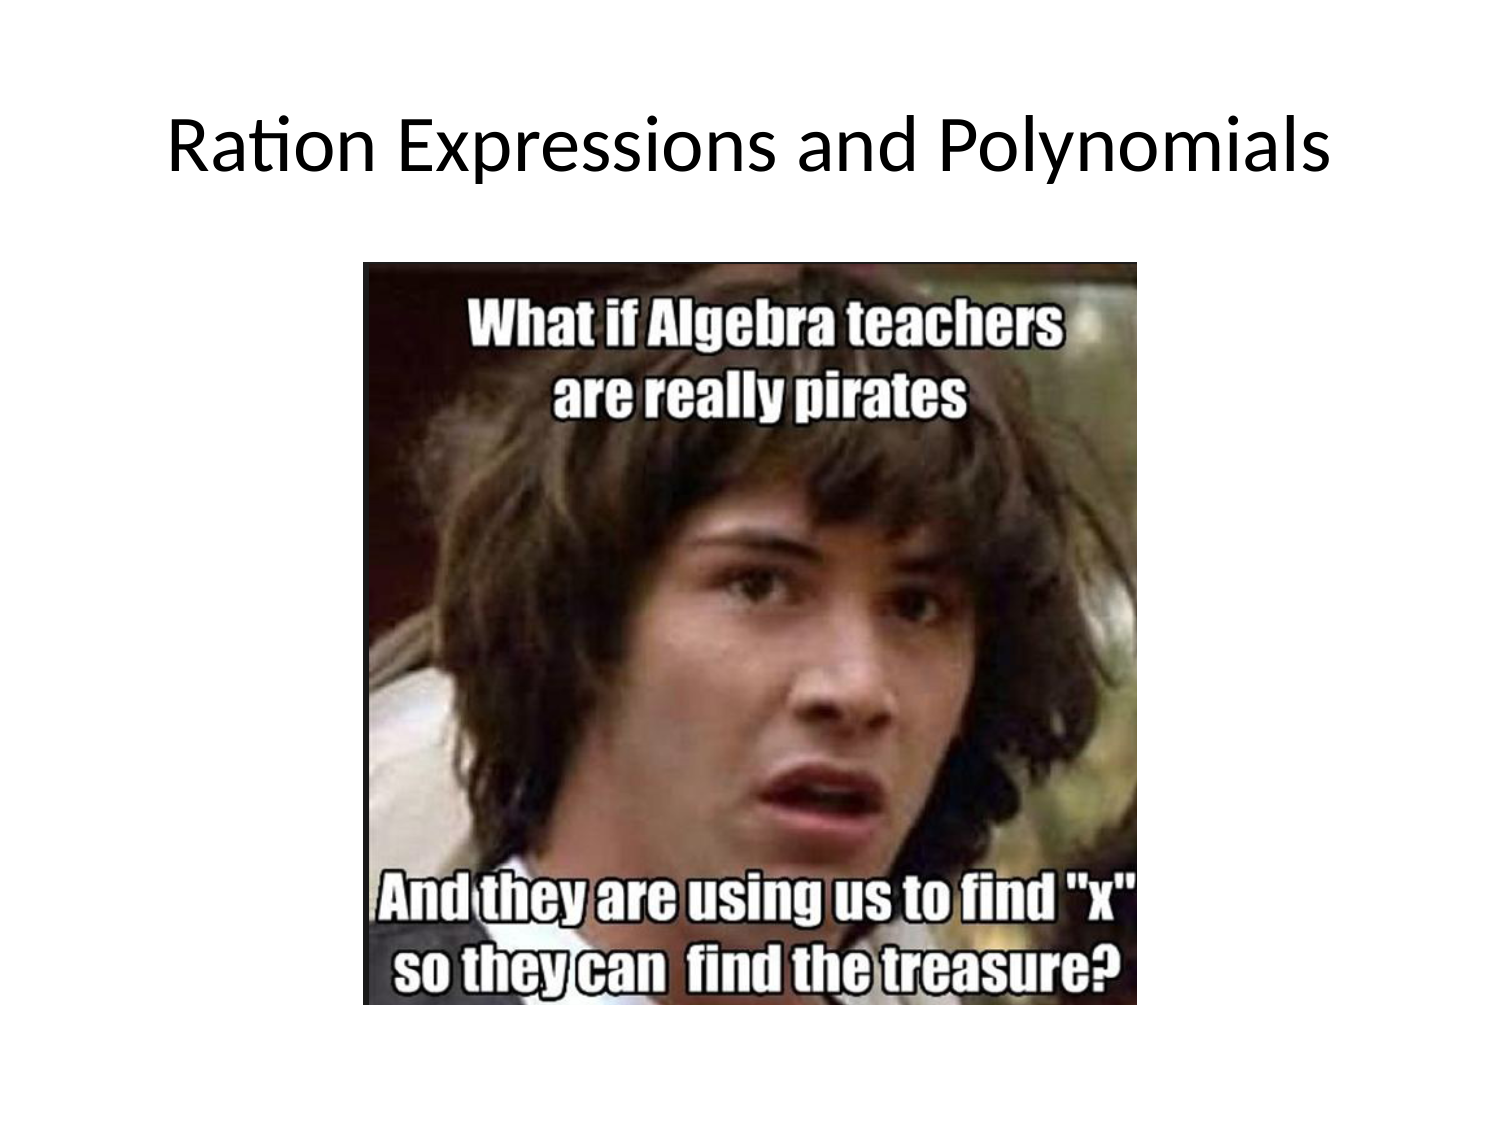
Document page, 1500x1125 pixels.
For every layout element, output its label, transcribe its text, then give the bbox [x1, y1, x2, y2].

title Ration Expressions and Polynomials [75, 45, 1425, 233]
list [74, 262, 1426, 1006]
